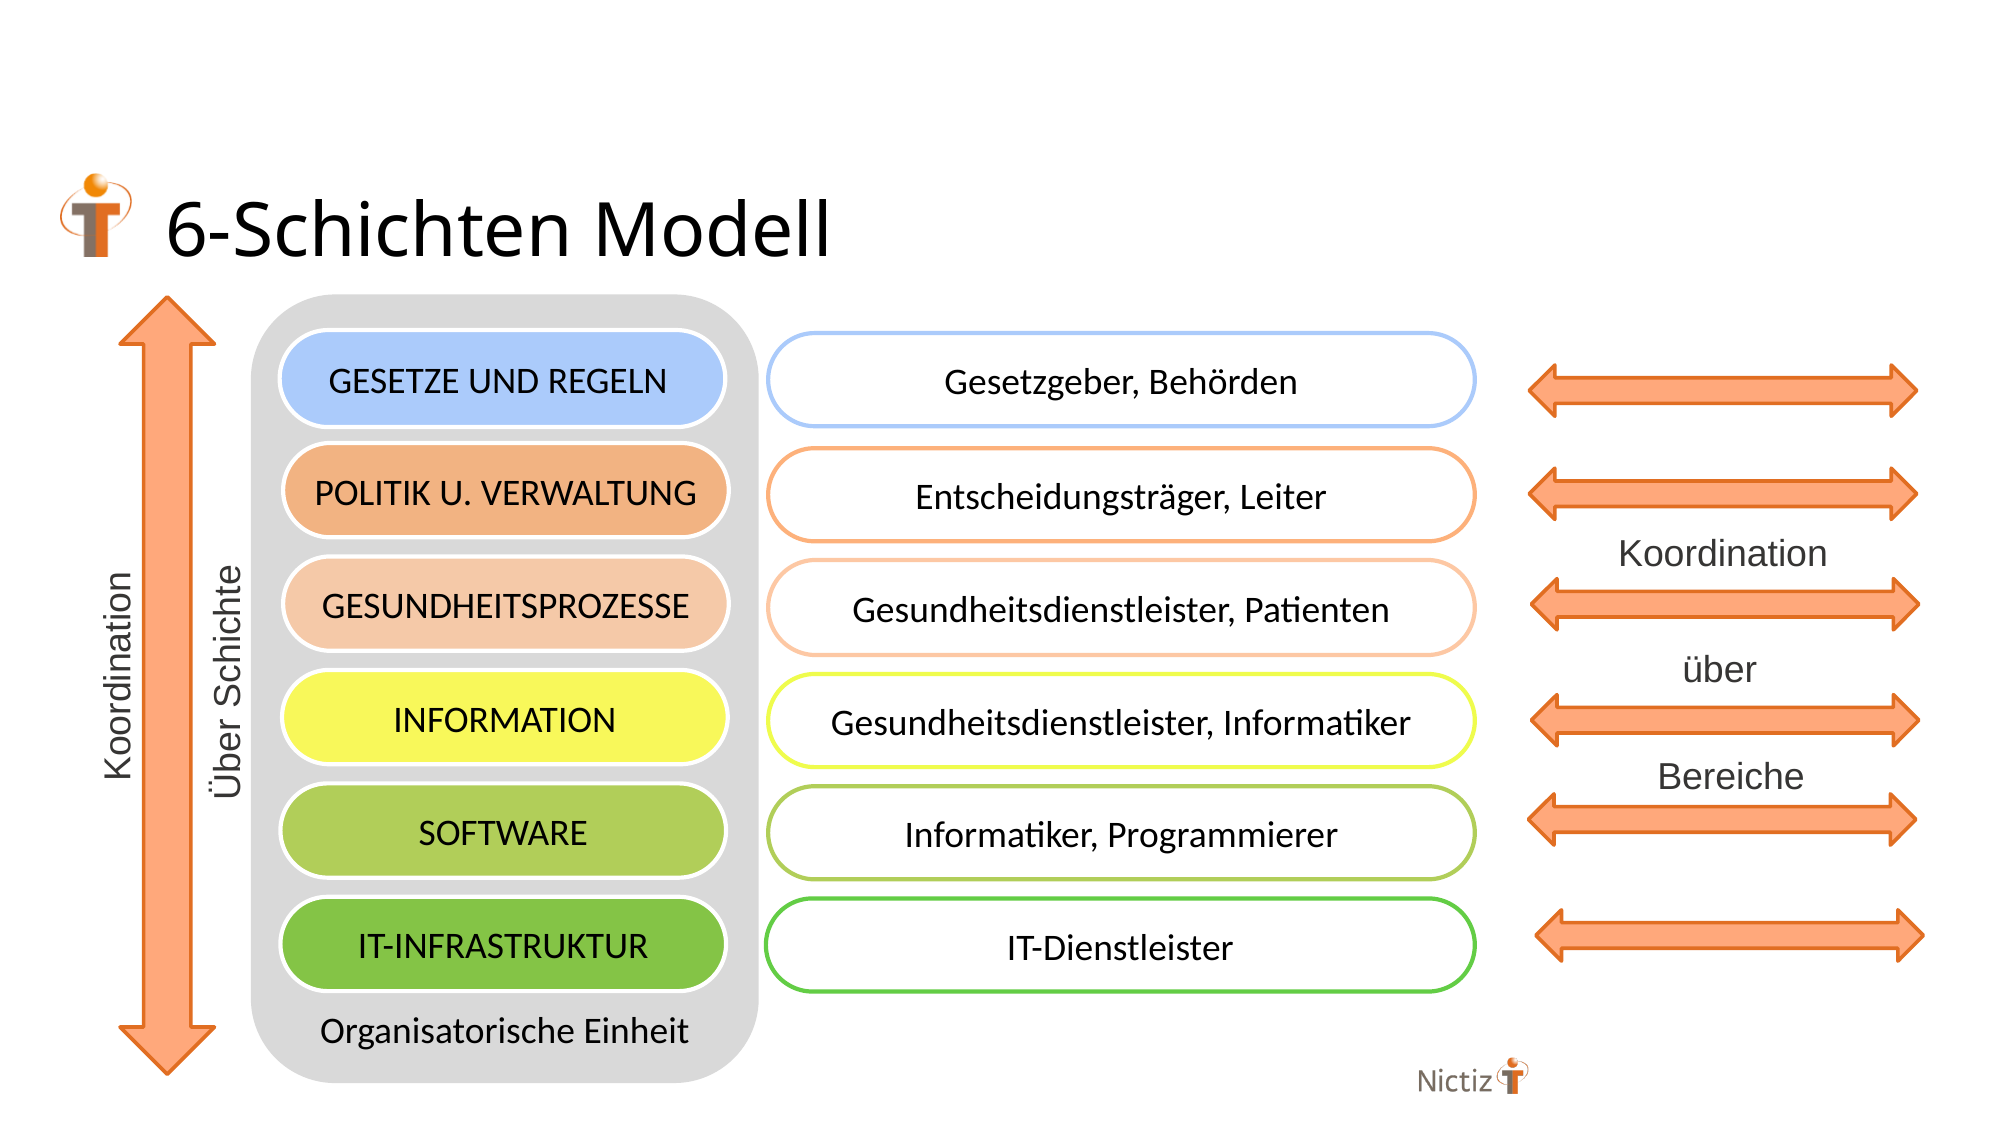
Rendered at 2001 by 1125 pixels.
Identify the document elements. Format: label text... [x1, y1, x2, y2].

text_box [90, 296, 251, 1075]
picture [60, 173, 132, 257]
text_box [765, 332, 1475, 992]
picture [1415, 1053, 1532, 1099]
title 6-Schichten Modell [150, 184, 1863, 351]
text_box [1528, 364, 1924, 962]
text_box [250, 294, 759, 1084]
